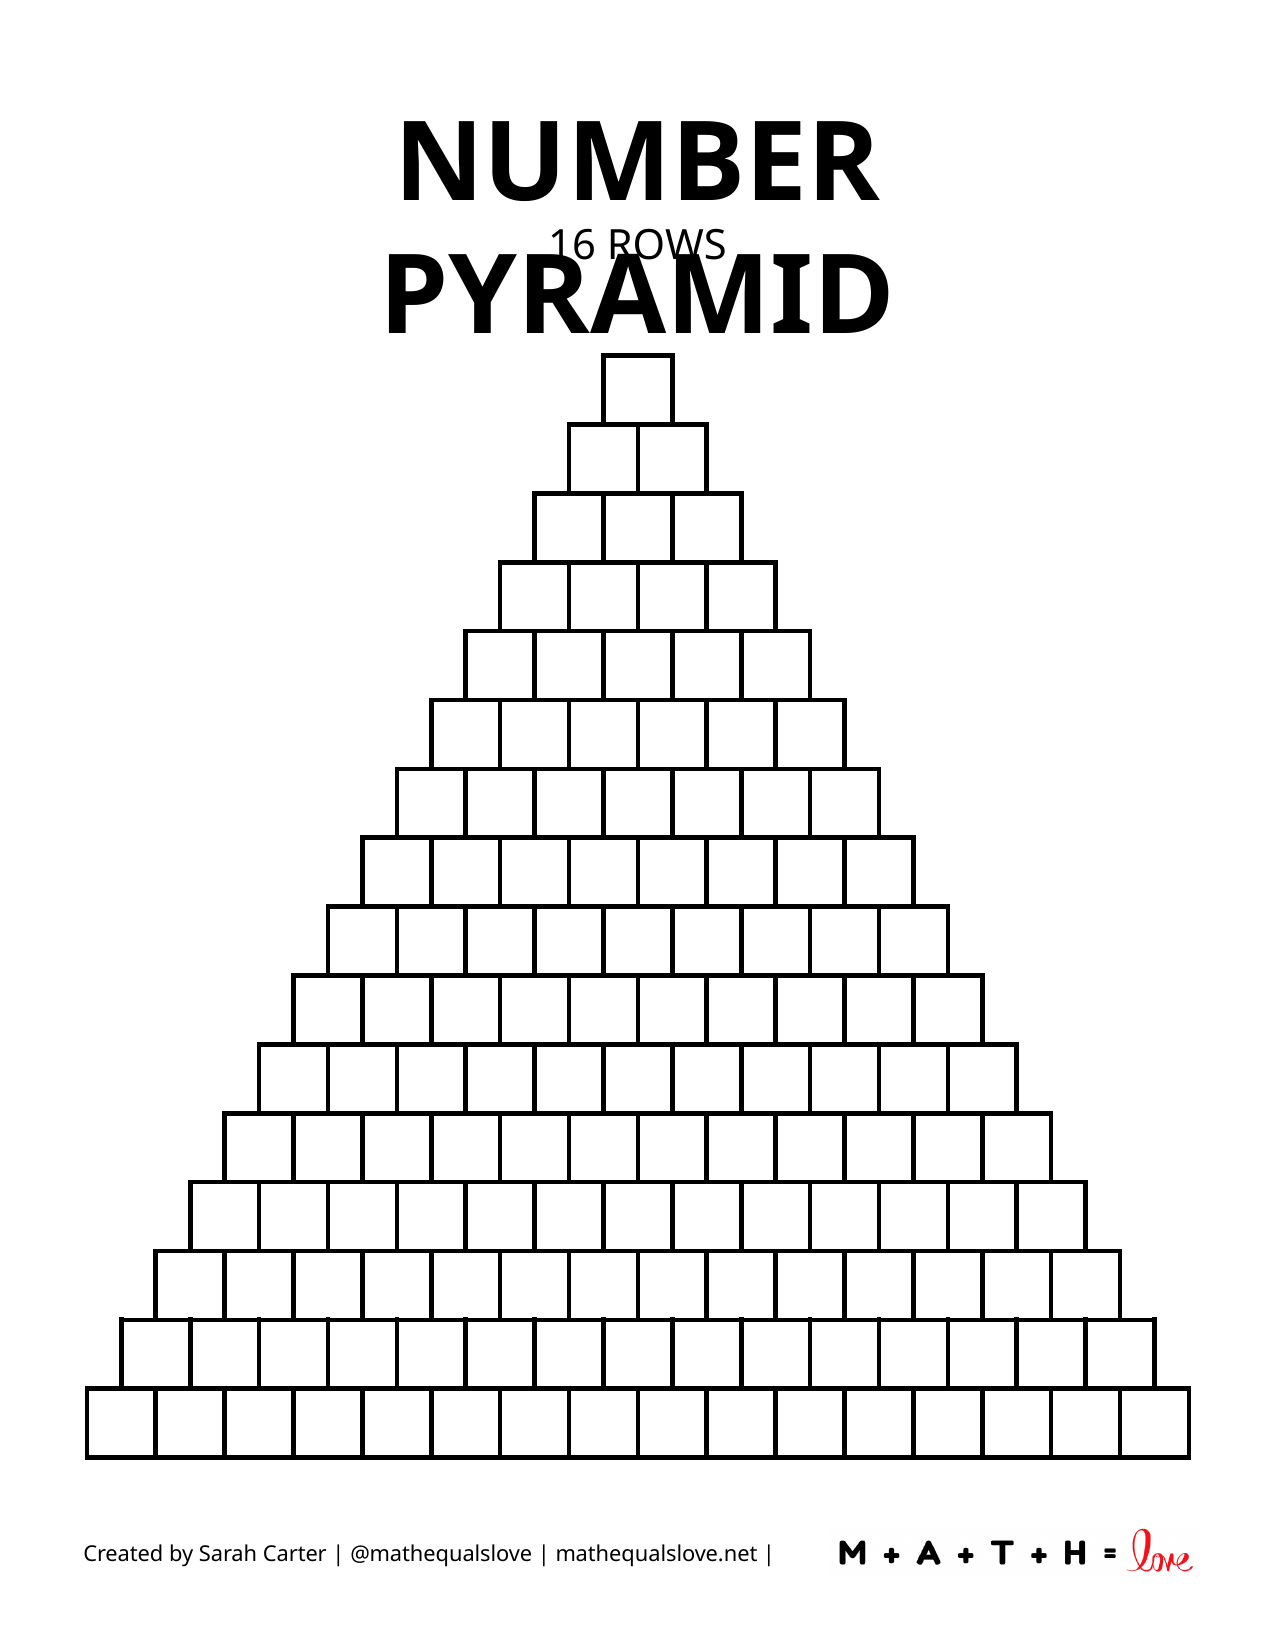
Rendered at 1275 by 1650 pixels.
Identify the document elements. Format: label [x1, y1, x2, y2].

text_box [86, 83, 1189, 1458]
text_box [68, 1532, 826, 1574]
picture [826, 1525, 1203, 1577]
